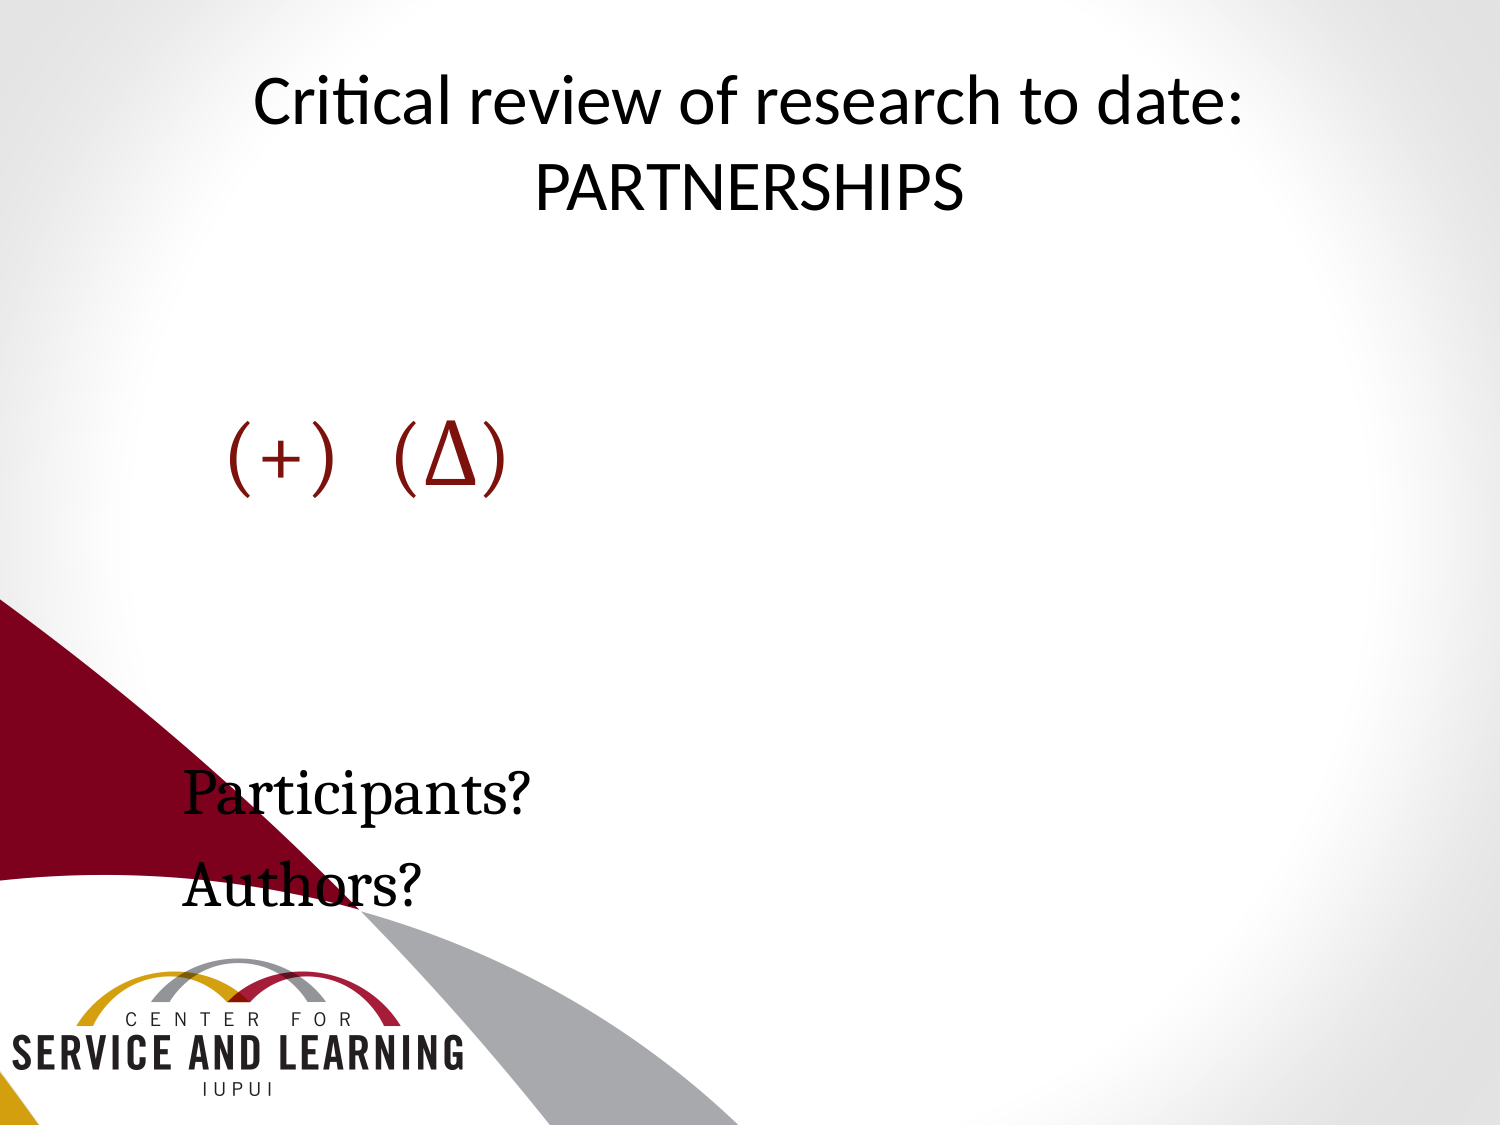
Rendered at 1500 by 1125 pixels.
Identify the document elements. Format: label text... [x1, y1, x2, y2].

title Critical review of research to date: PARTNERSHIPS [75, 45, 1425, 233]
picture [0, 0, 1500, 1125]
list (+) (Δ) Participants? Authors? [75, 262, 1500, 933]
